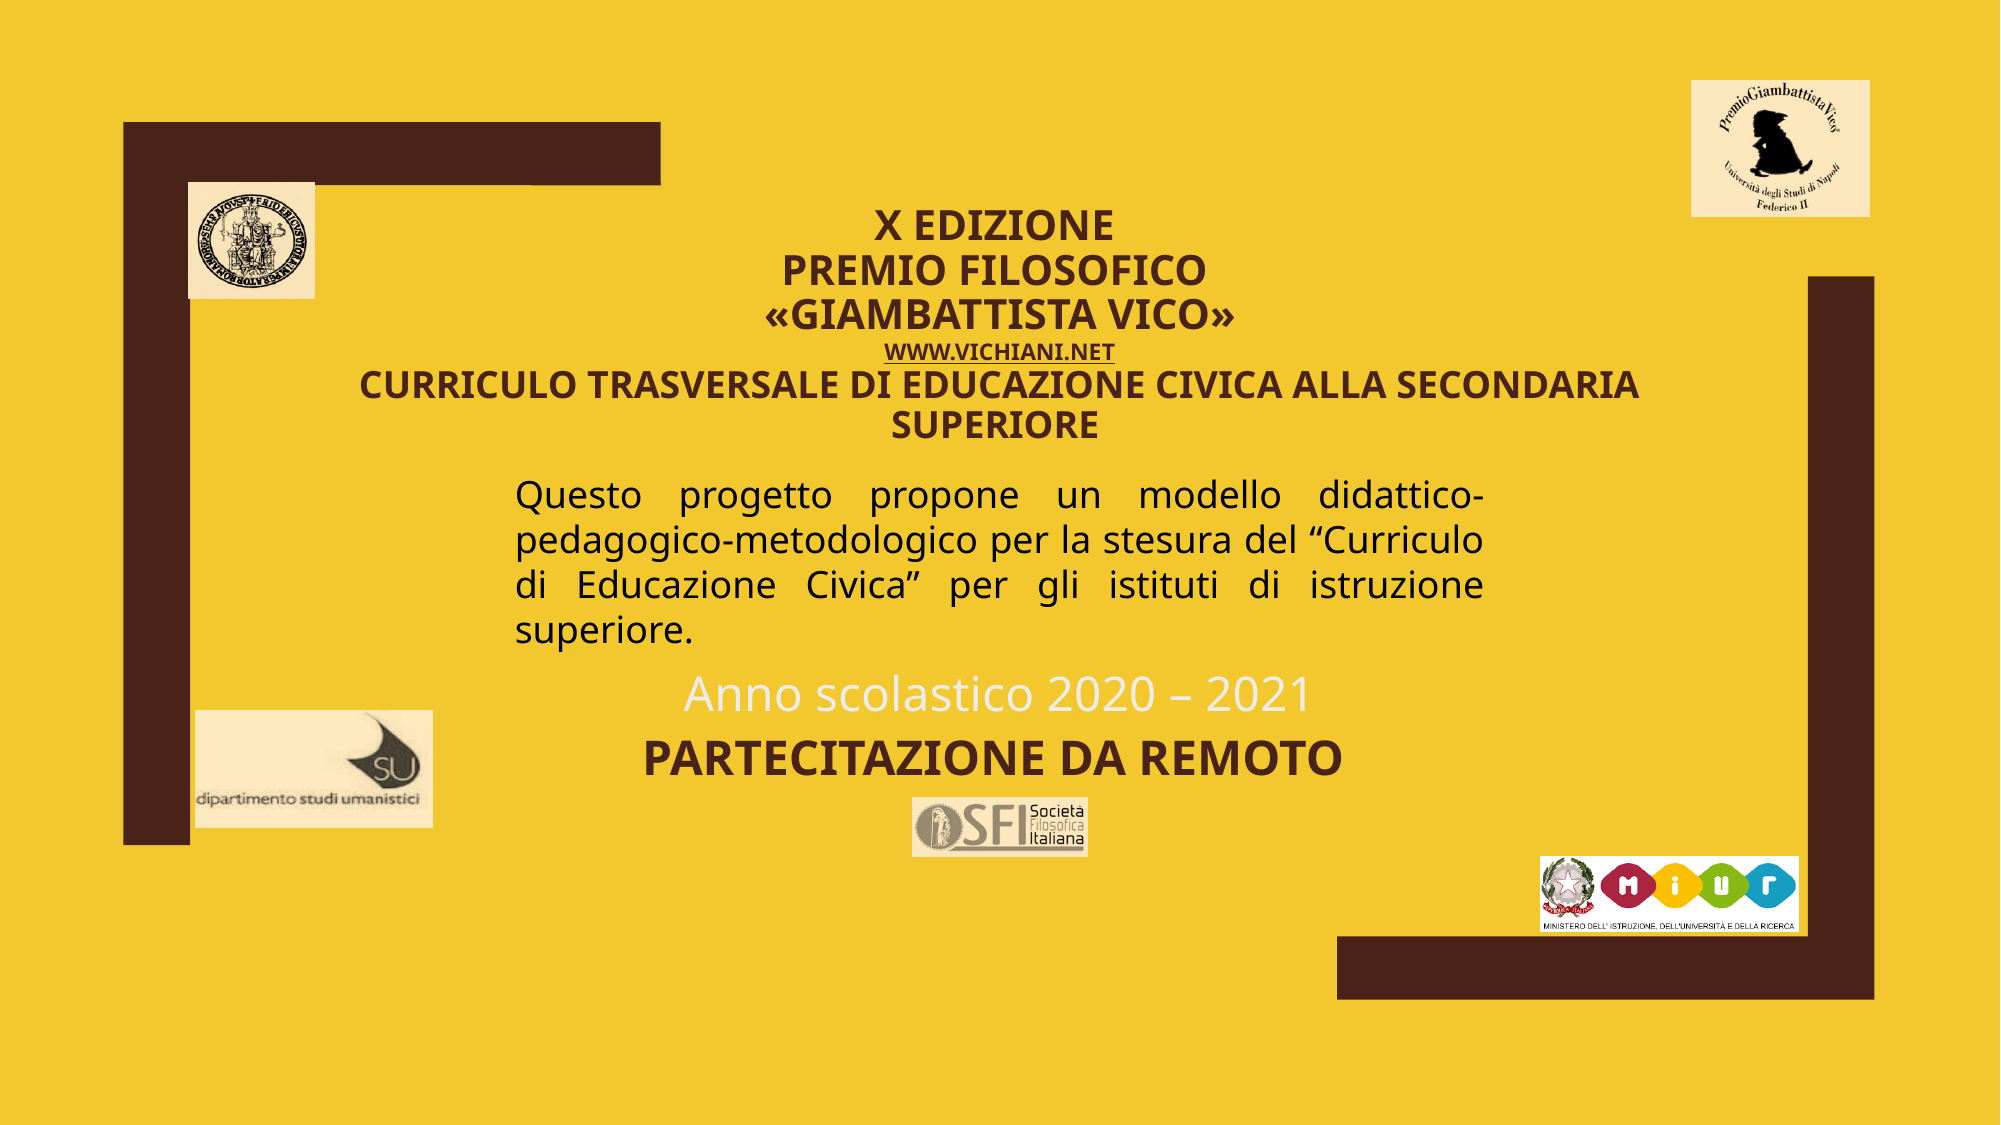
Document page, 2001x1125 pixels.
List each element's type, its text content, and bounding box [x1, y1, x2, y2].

picture [188, 181, 315, 299]
picture [912, 797, 1088, 857]
picture [1540, 856, 1799, 932]
subtitle Anno scolastico 2020 – 2021 PARTECITAZIONE DA REMOTO [439, 649, 1561, 828]
title X edizione PREMIO FILOSOFICO «GIAMBATTISTA VICO» www.vichiani.net curriculo trasversale di educazione civica alla Secondaria Superiore [314, 193, 1686, 681]
text_box Questo progetto propone un modello didattico-pedagogico-metodologico per la stesura del “Curriculo di Educazione Civica” per gli istituti di istruzione superiore. [500, 463, 1500, 659]
picture [1691, 80, 1870, 217]
picture [195, 710, 433, 828]
